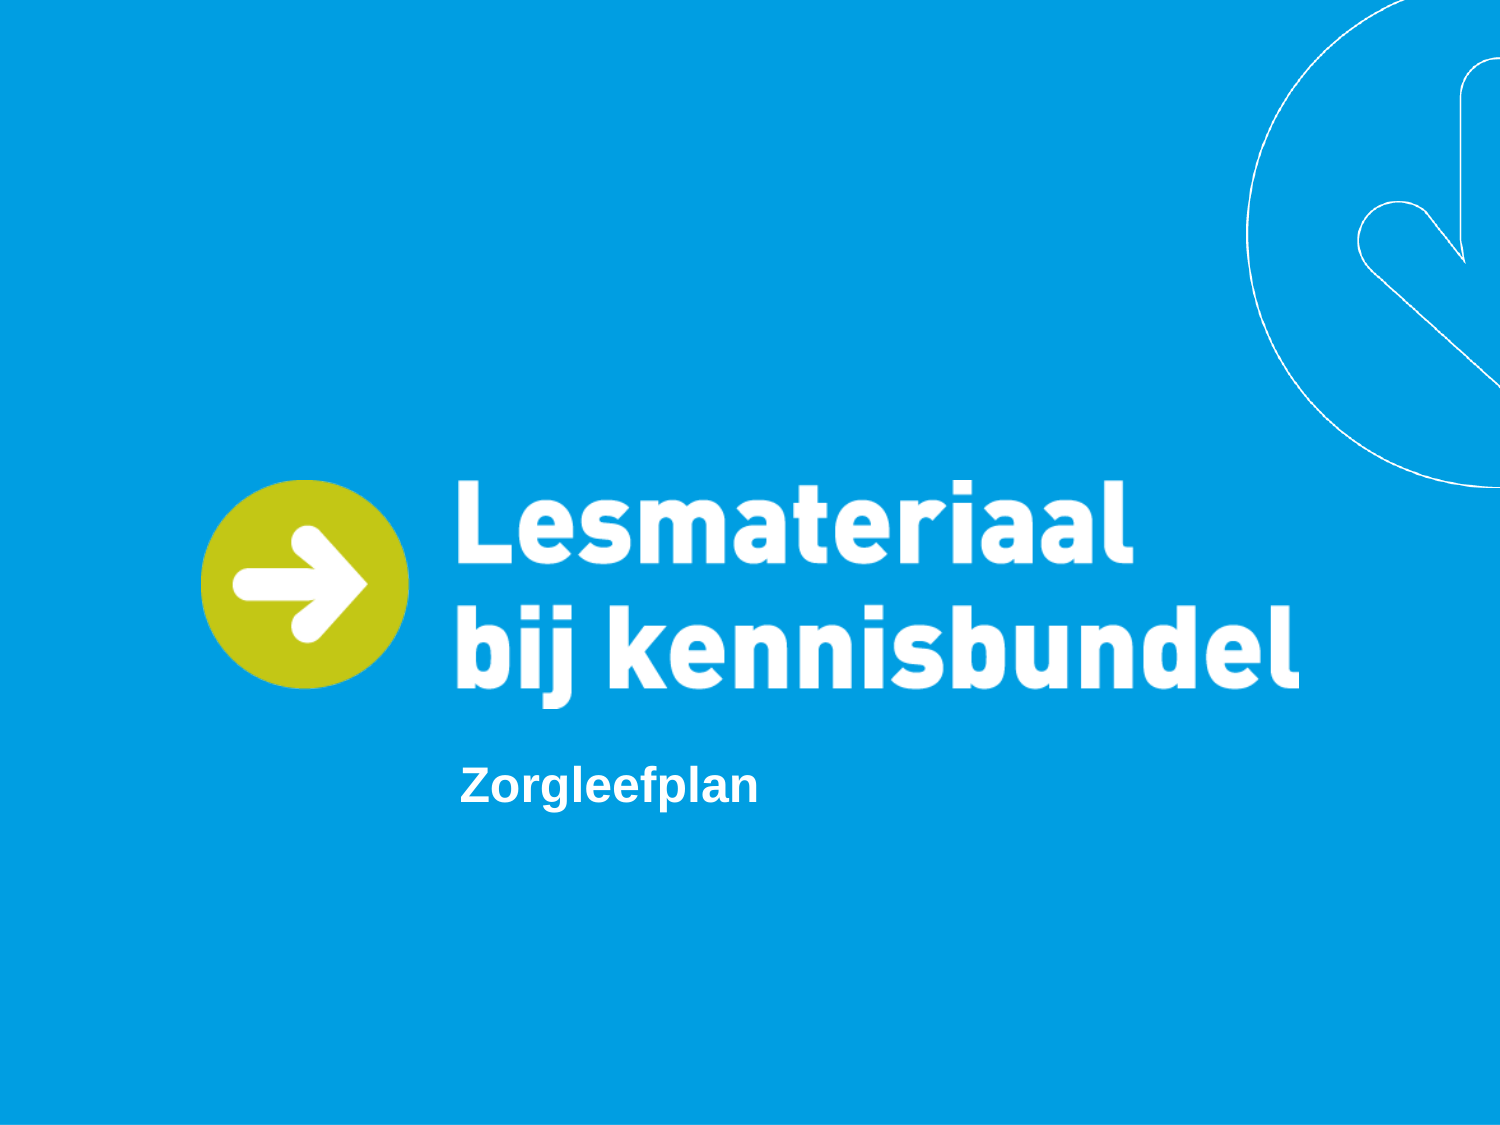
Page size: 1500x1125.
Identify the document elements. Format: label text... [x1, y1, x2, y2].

picture [202, 481, 409, 689]
picture [521, 628, 539, 688]
picture [1082, 625, 1133, 688]
picture [457, 606, 510, 689]
picture [865, 628, 883, 688]
picture [892, 625, 943, 689]
picture [610, 606, 666, 688]
picture [519, 500, 573, 564]
picture [670, 625, 724, 689]
picture [734, 500, 785, 564]
picture [800, 625, 851, 688]
picture [735, 625, 787, 688]
picture [1206, 625, 1260, 689]
picture [1271, 606, 1298, 688]
picture [459, 481, 511, 564]
picture [1016, 626, 1068, 689]
picture [794, 485, 827, 564]
picture [901, 500, 945, 564]
picture [579, 500, 631, 564]
picture [521, 605, 539, 620]
picture [1041, 500, 1092, 564]
picture [1144, 606, 1195, 689]
picture [543, 628, 571, 708]
picture [953, 606, 1005, 689]
picture [1104, 481, 1133, 564]
picture [865, 605, 883, 620]
picture [553, 605, 571, 620]
picture [981, 500, 1032, 564]
subtitle Zorgleefplan [459, 752, 1378, 904]
picture [953, 481, 972, 495]
picture [836, 500, 889, 564]
picture [641, 500, 725, 564]
picture [953, 503, 972, 564]
